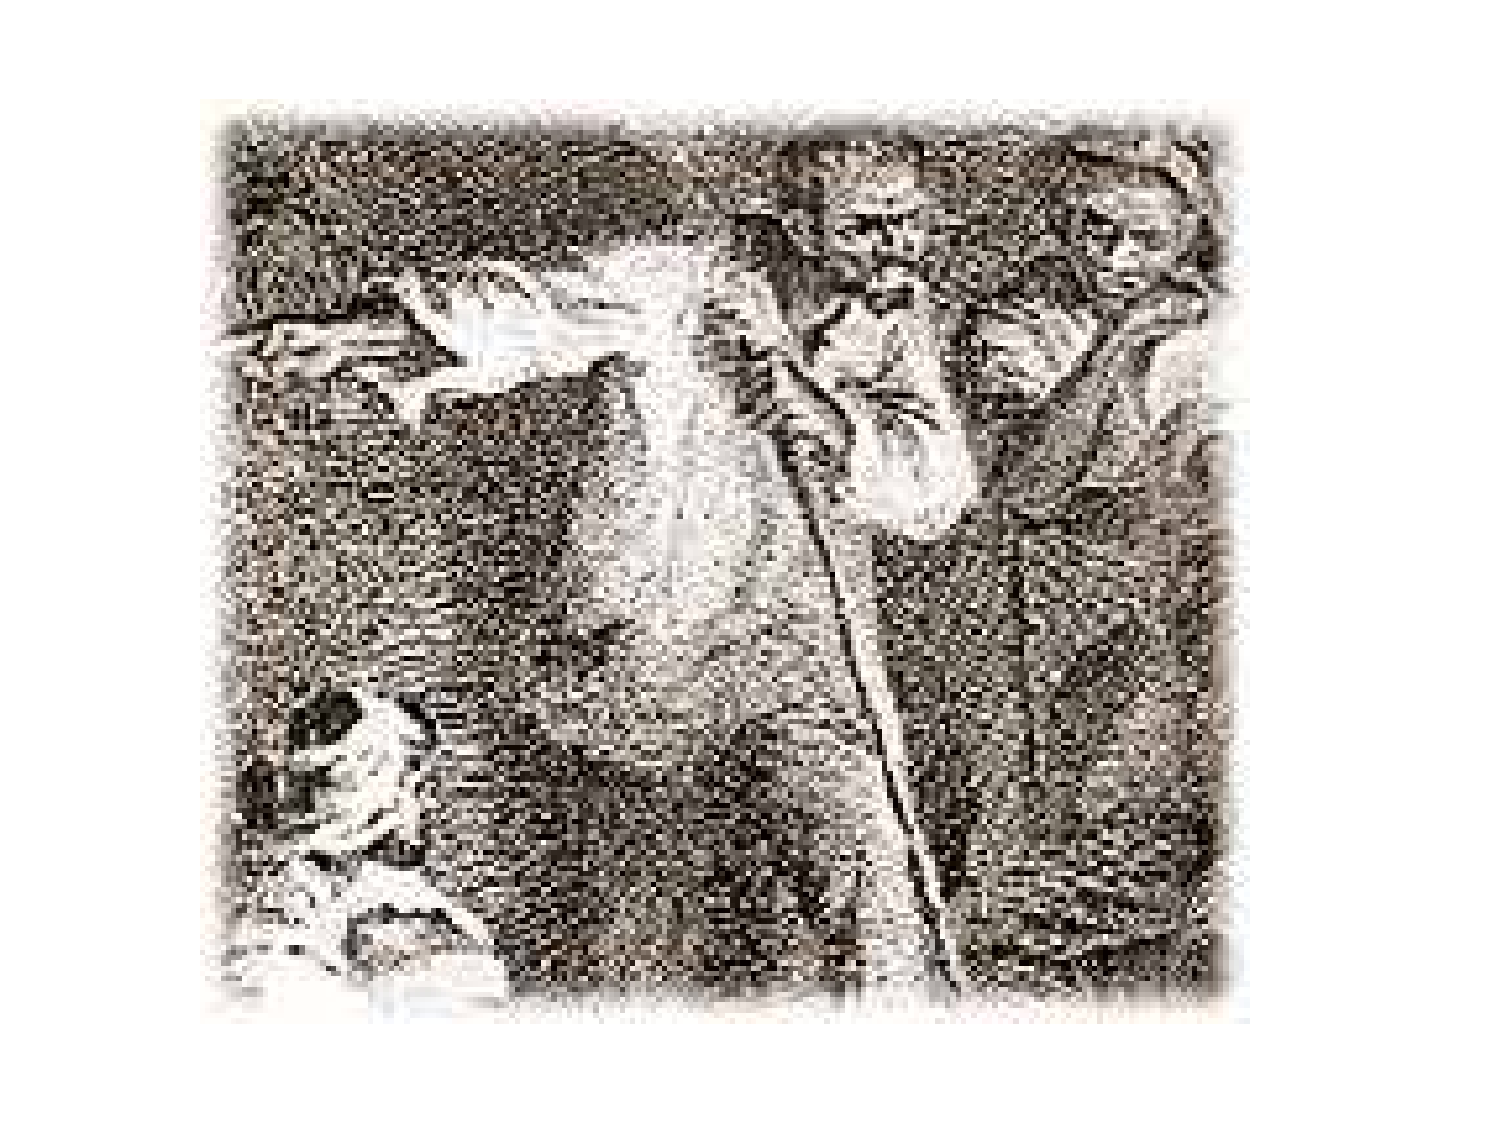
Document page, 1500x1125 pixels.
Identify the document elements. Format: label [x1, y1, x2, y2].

picture [199, 99, 1251, 1025]
